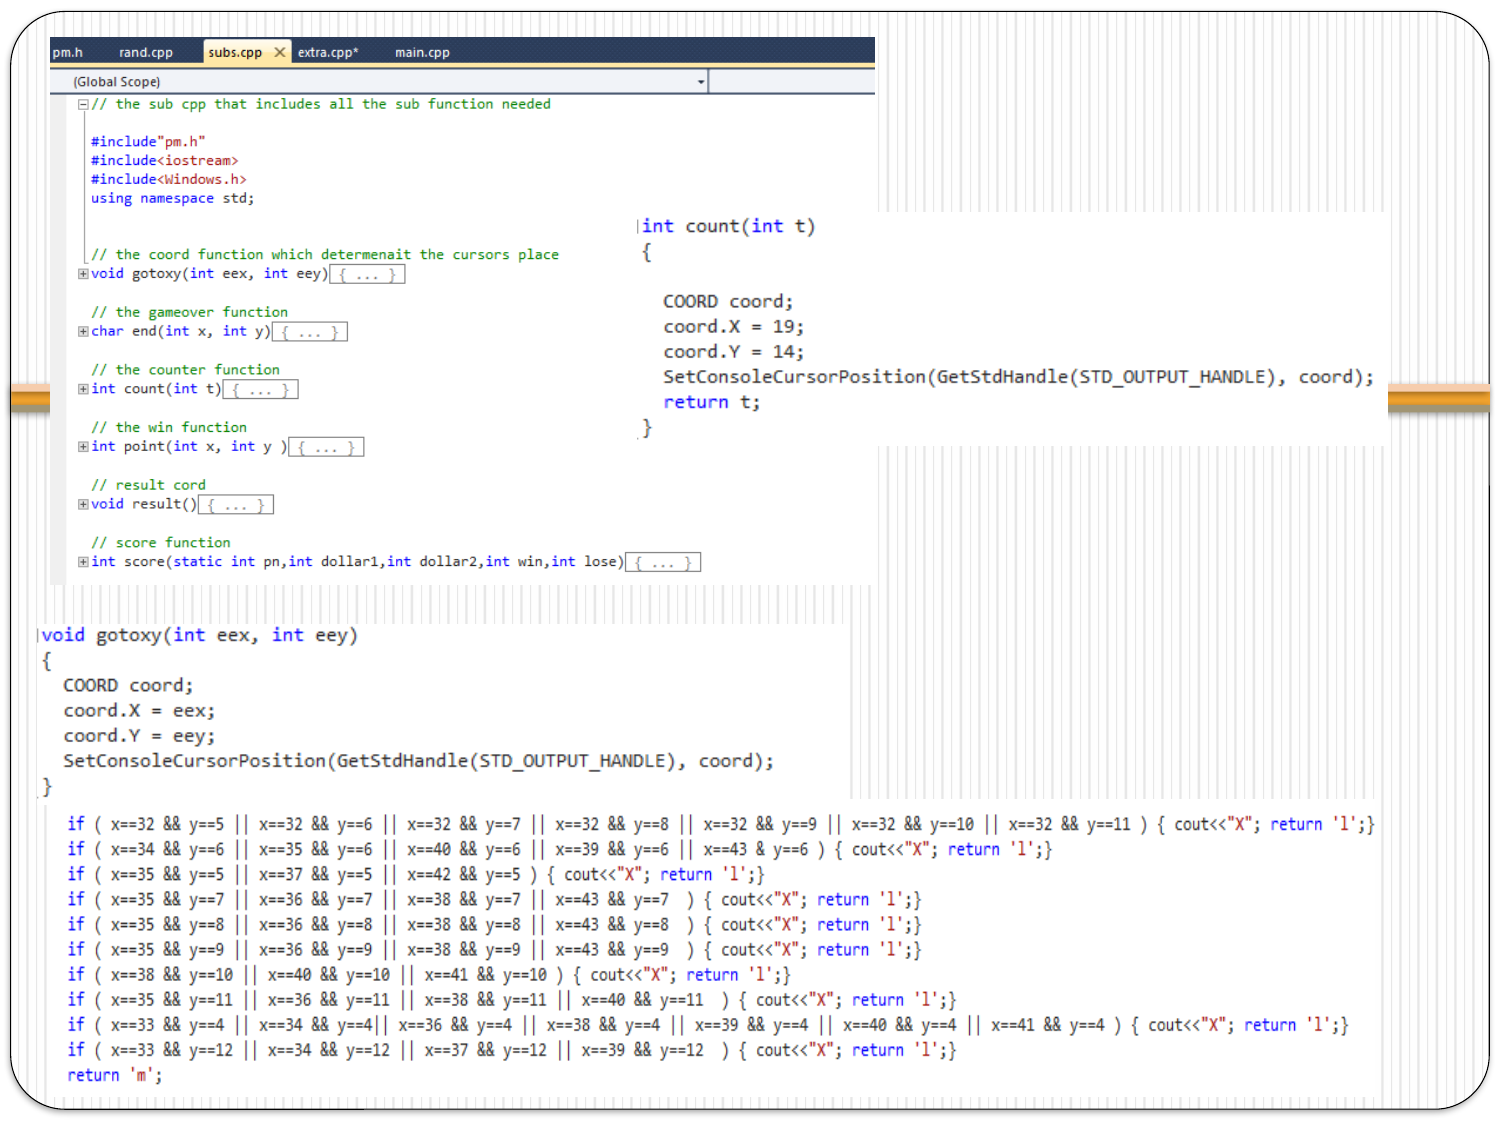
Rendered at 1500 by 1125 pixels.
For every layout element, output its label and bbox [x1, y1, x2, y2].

picture [37, 624, 1376, 1098]
picture [49, 37, 1388, 585]
